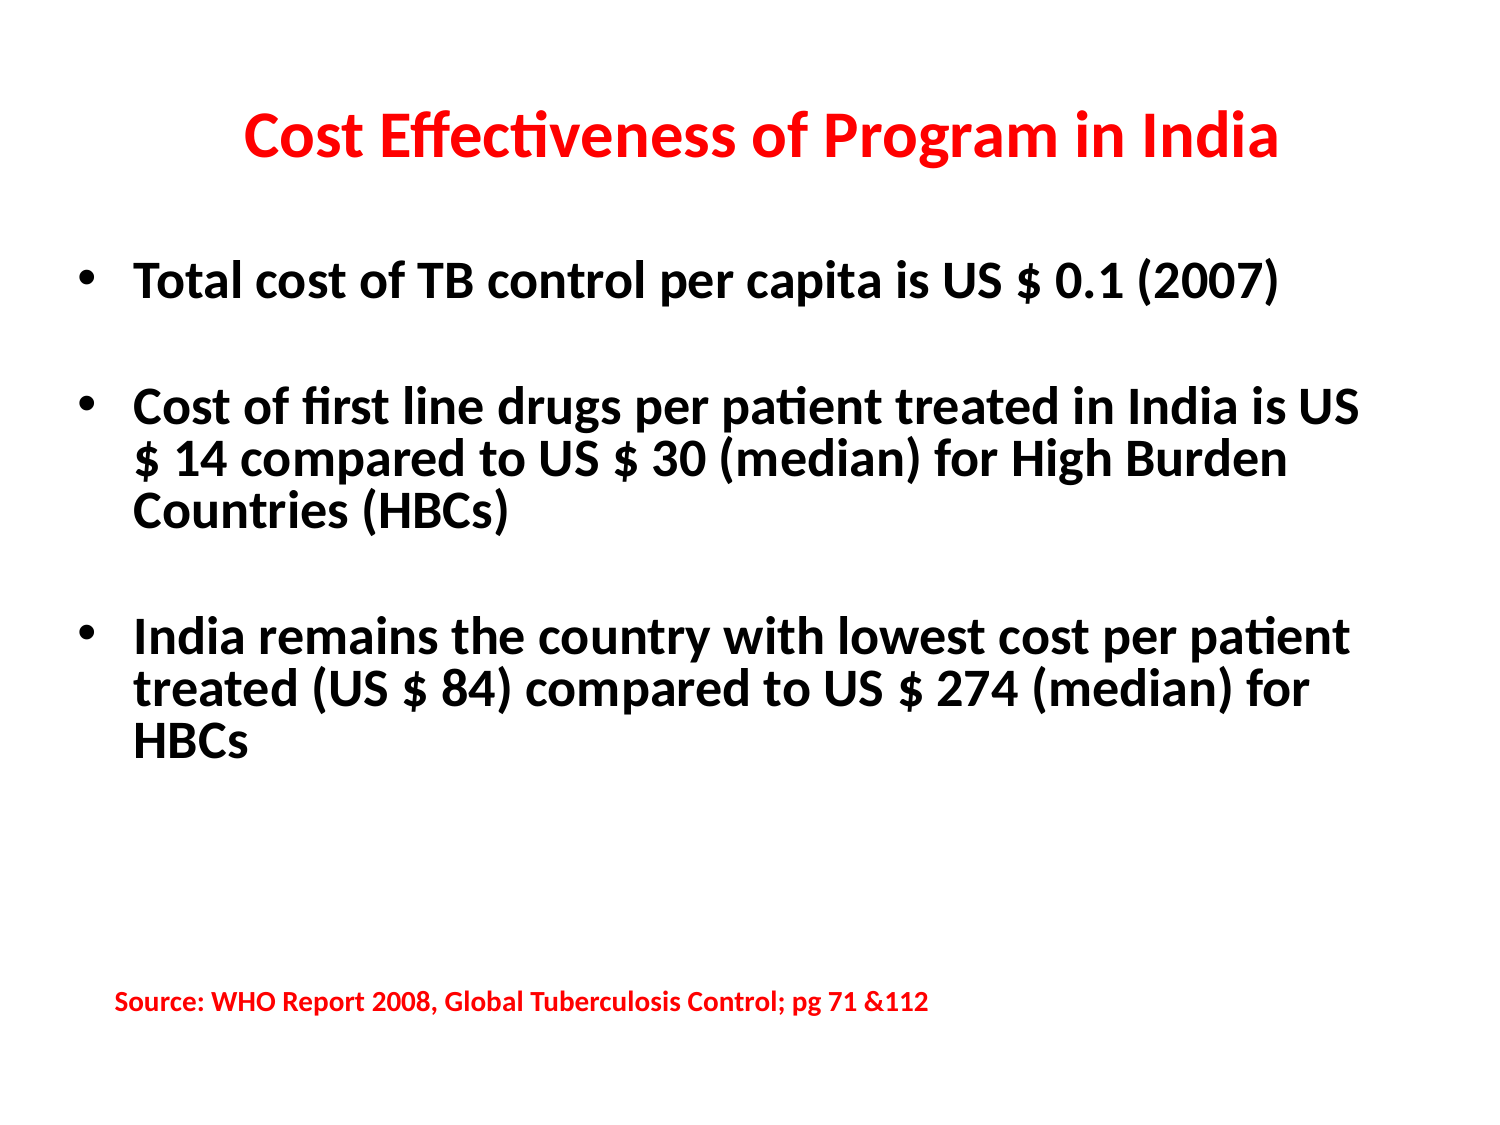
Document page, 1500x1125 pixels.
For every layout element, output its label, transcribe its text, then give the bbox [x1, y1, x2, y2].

text_box Source: WHO Report 2008, Global Tuberculosis Control; pg 71 &112 [99, 974, 1463, 1025]
title Cost Effectiveness of Program in India [137, 37, 1388, 225]
list Total cost of TB control per capita is US $ 0.1 (2007) Cost of first line drugs per patient treated in India is US $ 14 compared to US $ 30 (median) for High Burden Countries (HBCs) India remains the country with lowest cost per patient treated (US $ 84) compared to US $ 274 (median) for HBCs [62, 249, 1413, 850]
